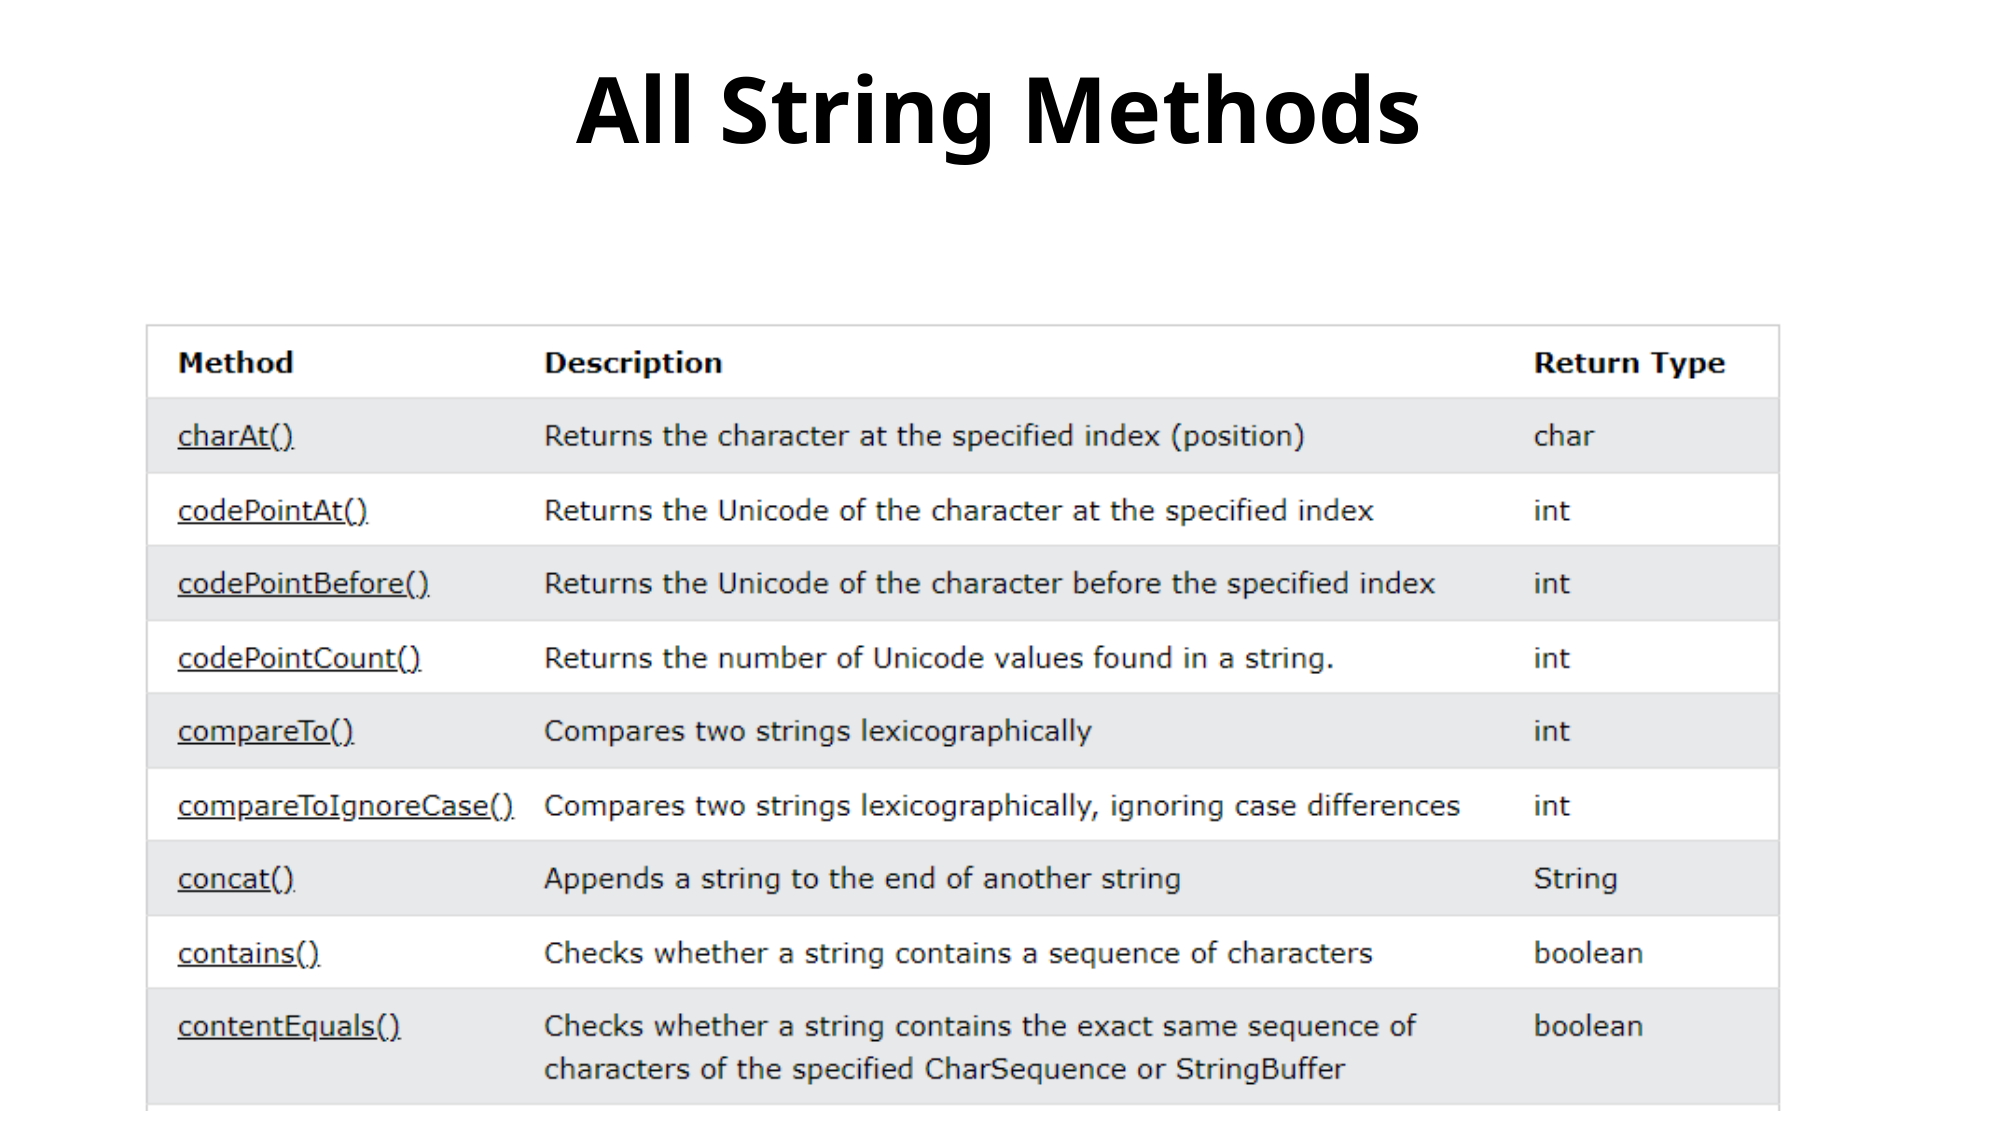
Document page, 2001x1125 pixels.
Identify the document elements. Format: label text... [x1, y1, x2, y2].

title All String Methods [137, 59, 1863, 278]
picture [137, 321, 1788, 1111]
